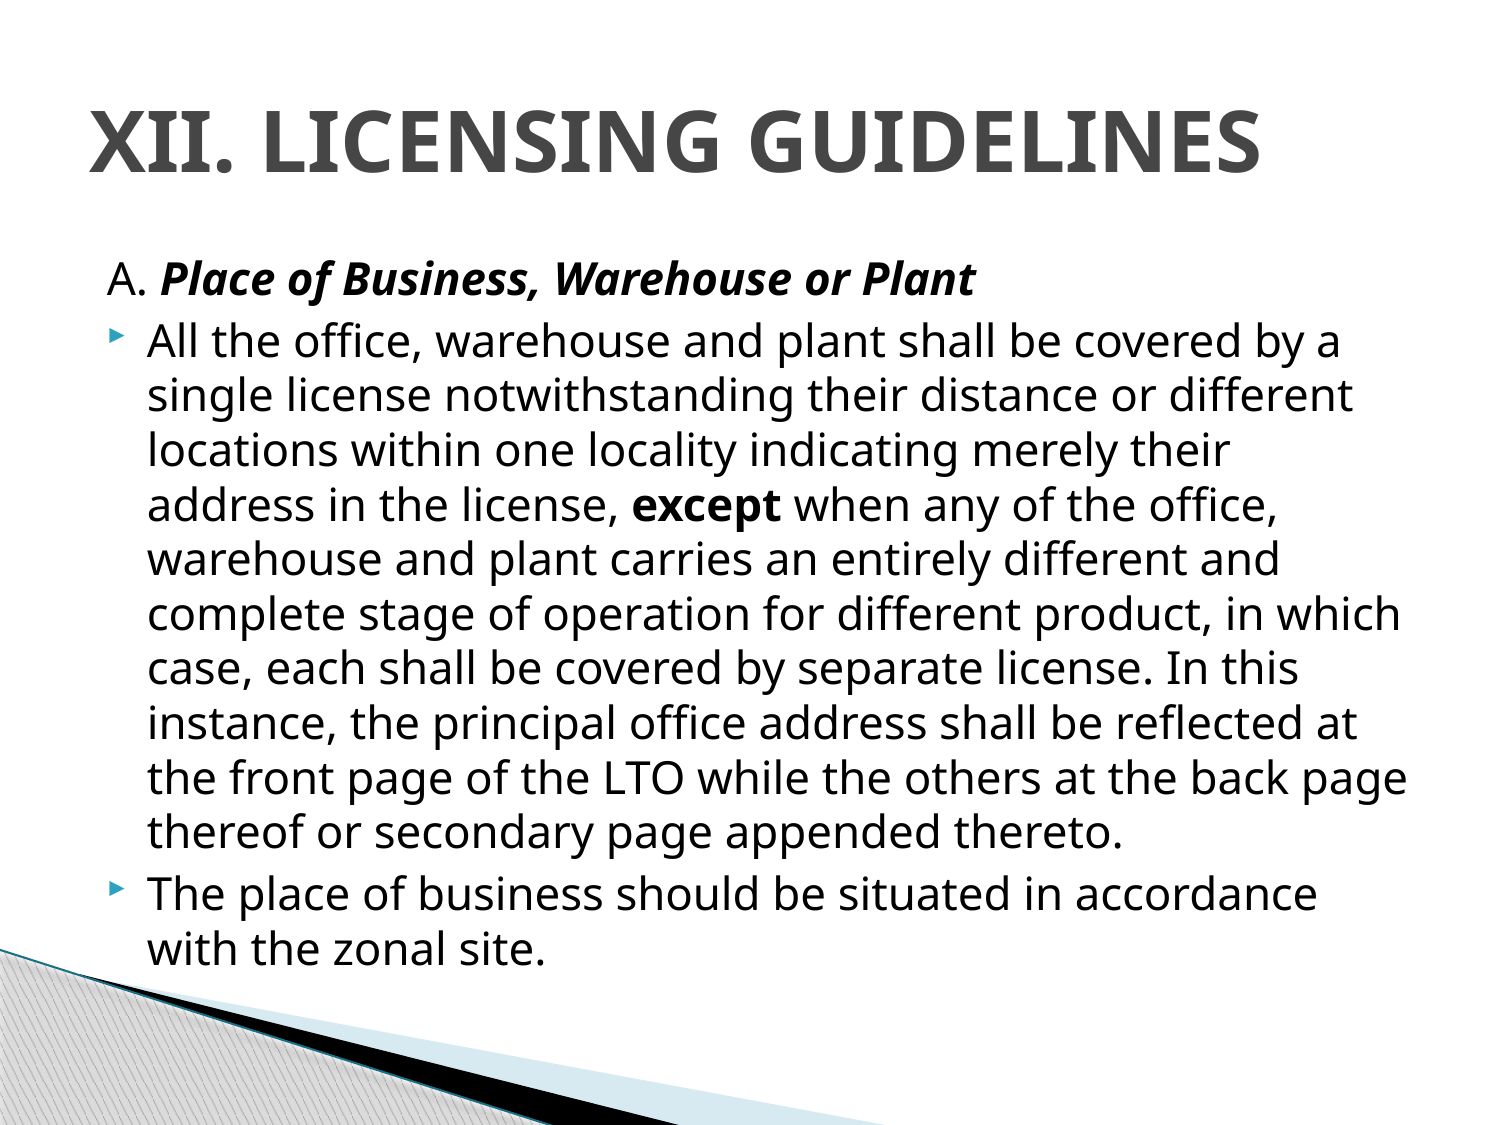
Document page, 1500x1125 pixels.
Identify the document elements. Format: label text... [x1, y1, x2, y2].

title XII. LICENSING GUIDELINES [75, 45, 1425, 233]
list A. Place of Business, Warehouse or Plant All the office, warehouse and plant shall be covered by a single license notwithstanding their distance or different locations within one locality indicating merely their address in the license, except when any of the office, warehouse and plant carries an entirely different and complete stage of operation for different product, in which case, each shall be covered by separate license. In this instance, the principal office address shall be reflected at the front page of the LTO while the others at the back page thereof or secondary page appended thereto. The place of business should be situated in accordance with the zonal site. [75, 243, 1425, 986]
